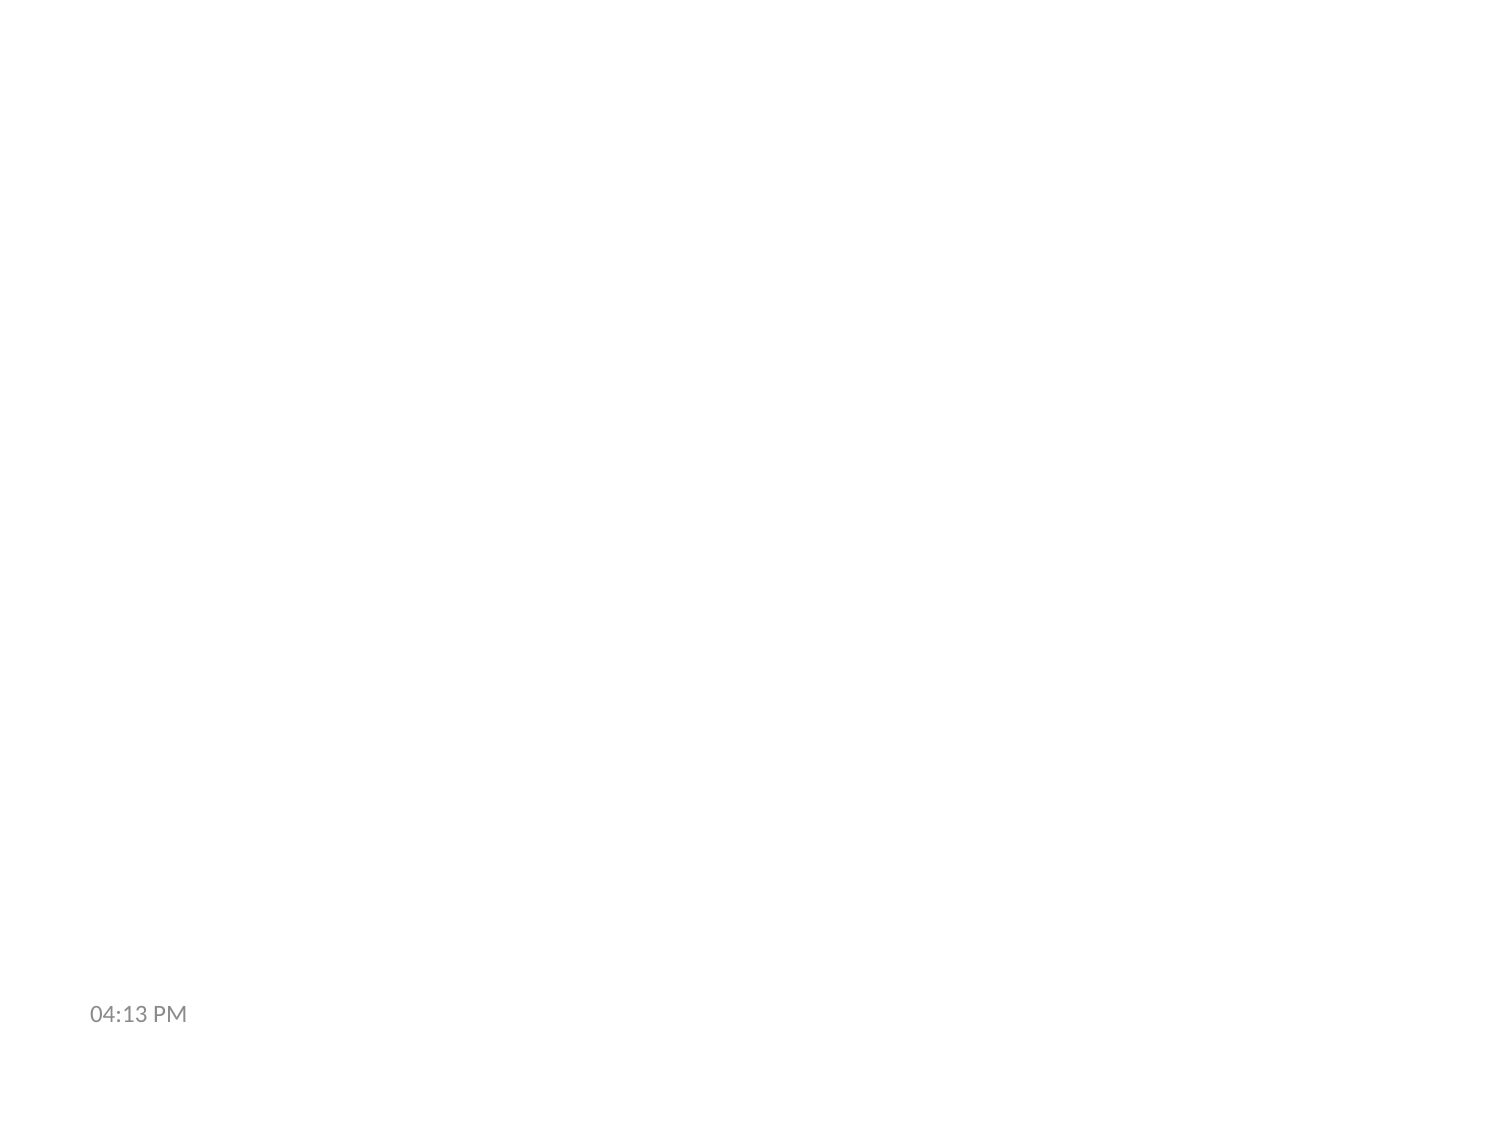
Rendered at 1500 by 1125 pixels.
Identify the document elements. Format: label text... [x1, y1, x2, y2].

text_box 3:35 PM [75, 982, 425, 1043]
